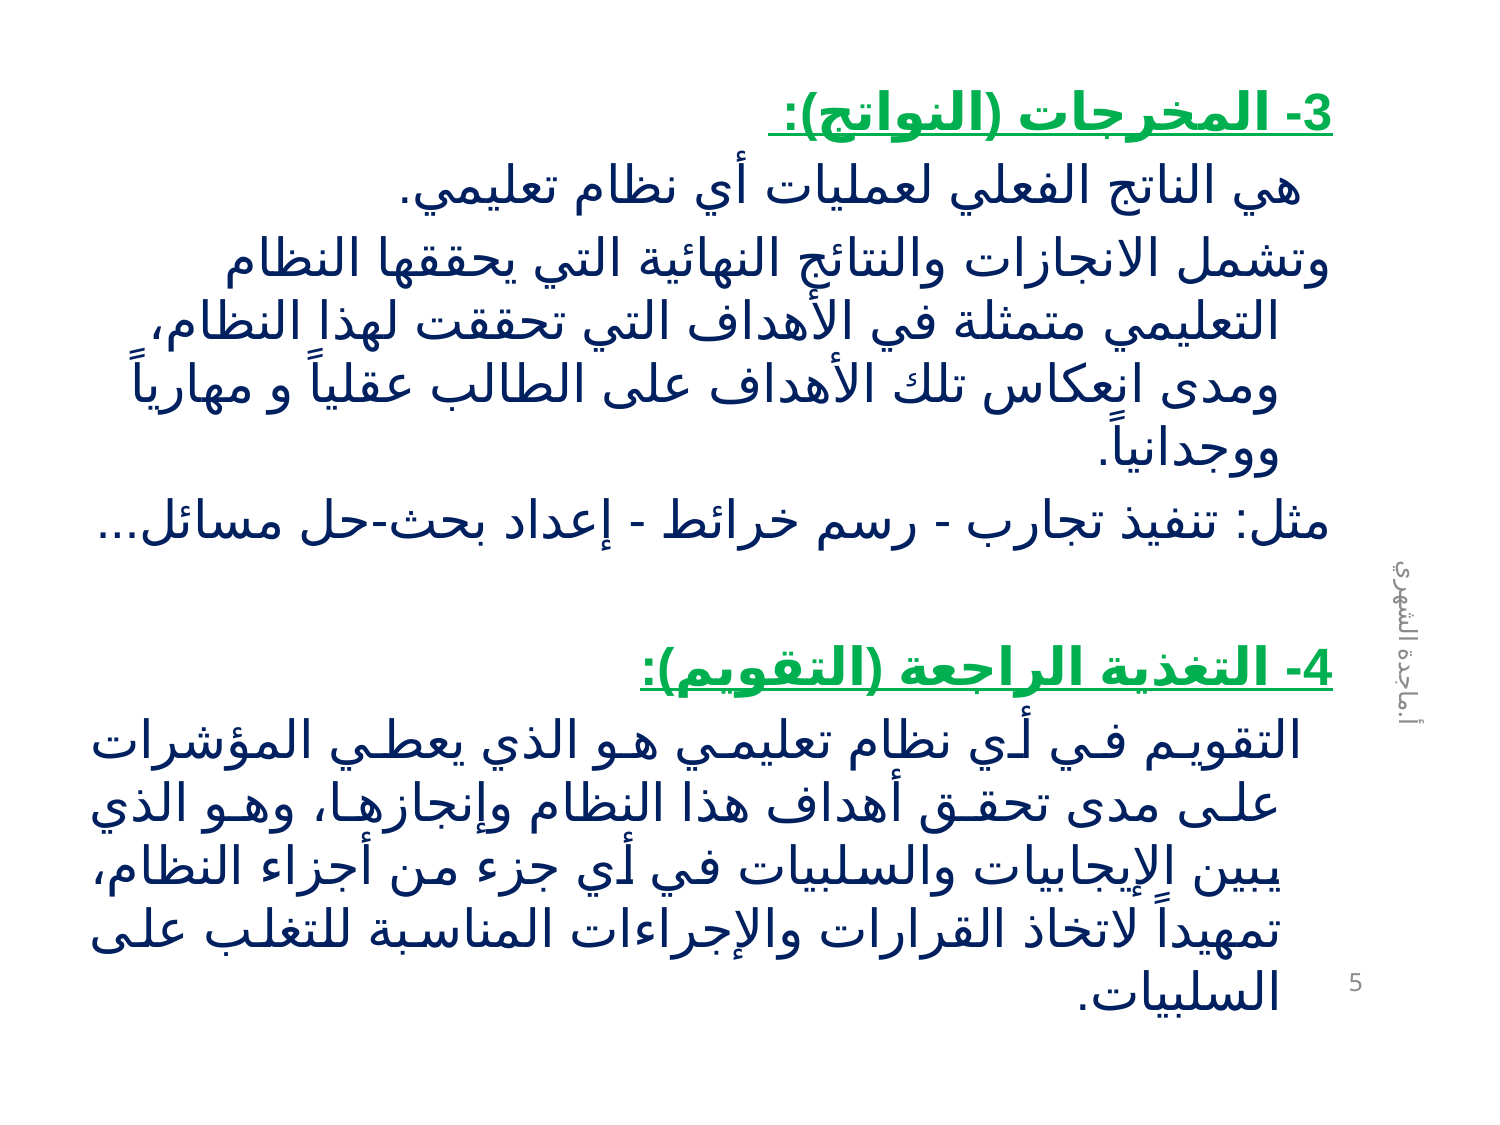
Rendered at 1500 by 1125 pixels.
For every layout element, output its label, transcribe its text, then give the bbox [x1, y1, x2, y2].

slide_number 5 [1333, 940, 1434, 1027]
list 3- المخرجات (النواتج): هي الناتج الفعلي لعمليات أي نظام تعليمي. وتشمل الانجازات والنتائج النهائية التي يحققها النظام التعليمي متمثلة في الأهداف التي تحققت لهذا النظام، ومدى انعكاس تلك الأهداف على الطالب عقلياً و مهارياً ووجدانياً. مثل: تنفيذ تجارب - رسم خرائط - إعداد بحث-حل مسائل... 4- التغذية الراجعة (التقويم): التقويم في أي نظام تعليمي هو الذي يعطي المؤشرات على مدى تحقق أهداف هذا النظام وإنجازها، وهو الذي يبين الإيجابيات والسلبيات في أي جزء من أجزاء النظام، تمهيداً لاتخاذ القرارات والإجراءات المناسبة للتغلب على السلبيات. [75, 70, 1348, 1055]
footer أ.ماجدة الشهري [1379, 380, 1440, 906]
